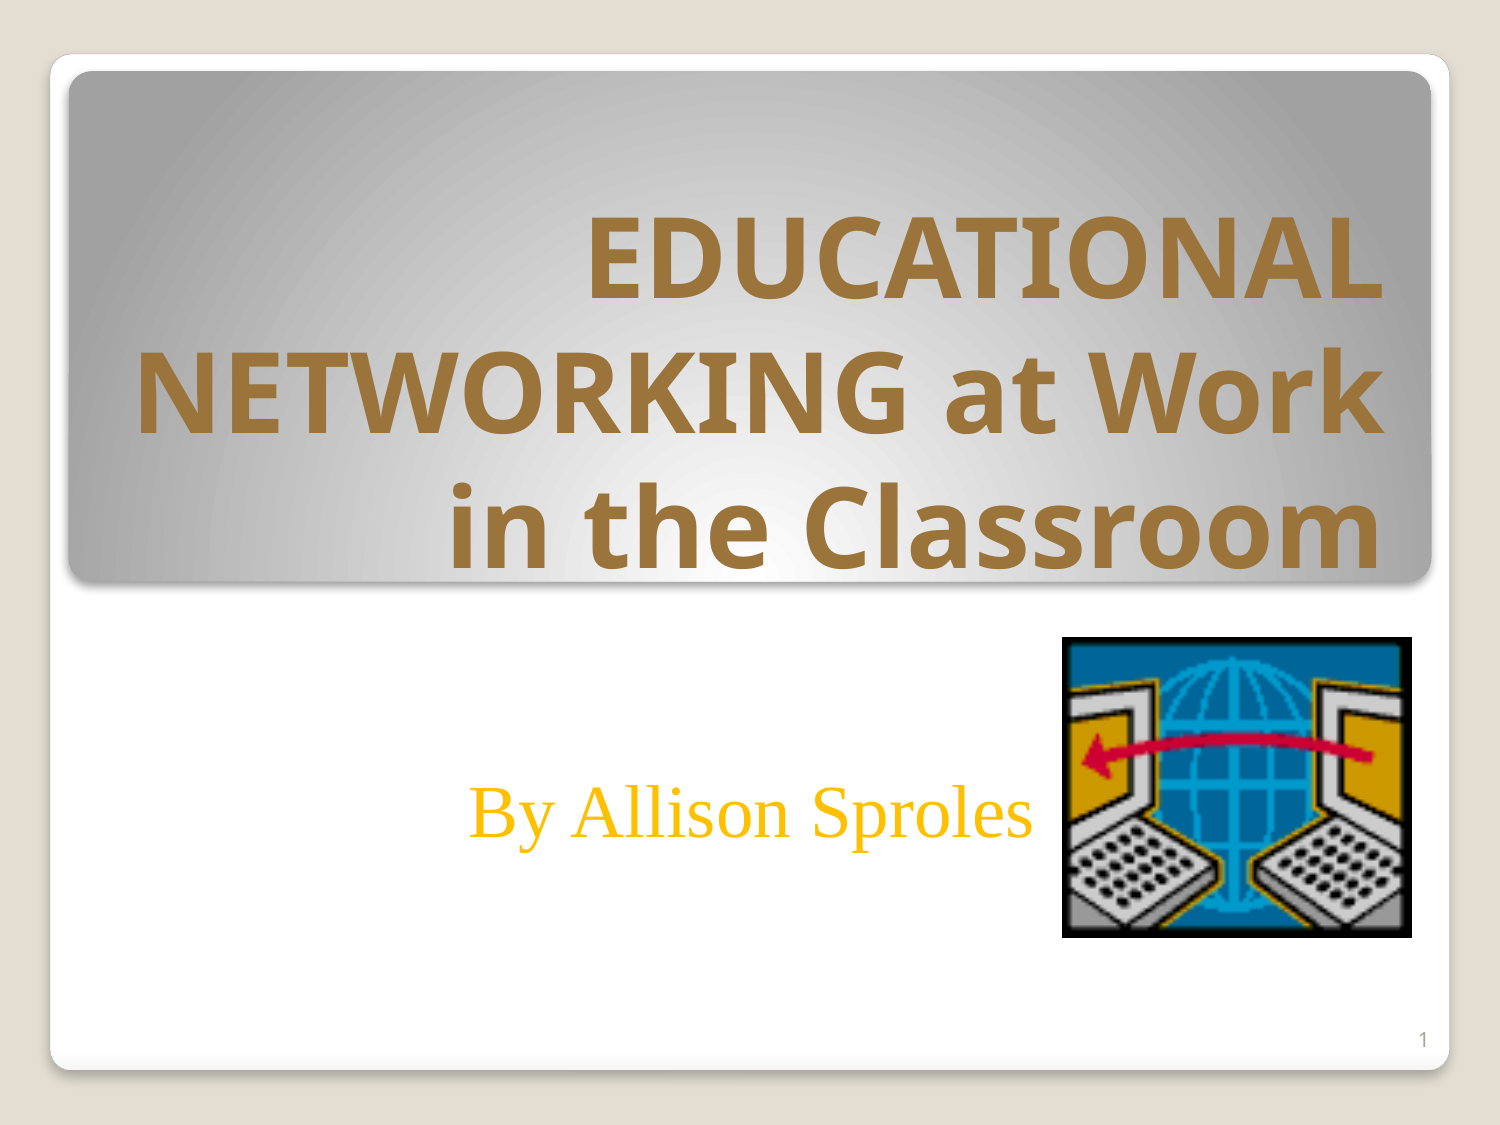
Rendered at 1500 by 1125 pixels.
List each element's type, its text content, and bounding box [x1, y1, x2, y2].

title EDUCATIONAL NETWORKING at Work in the Classroom [118, 298, 1394, 599]
picture [1062, 637, 1412, 938]
subtitle By Allison Sproles [324, 762, 1050, 925]
slide_number 1 [1369, 1002, 1445, 1063]
